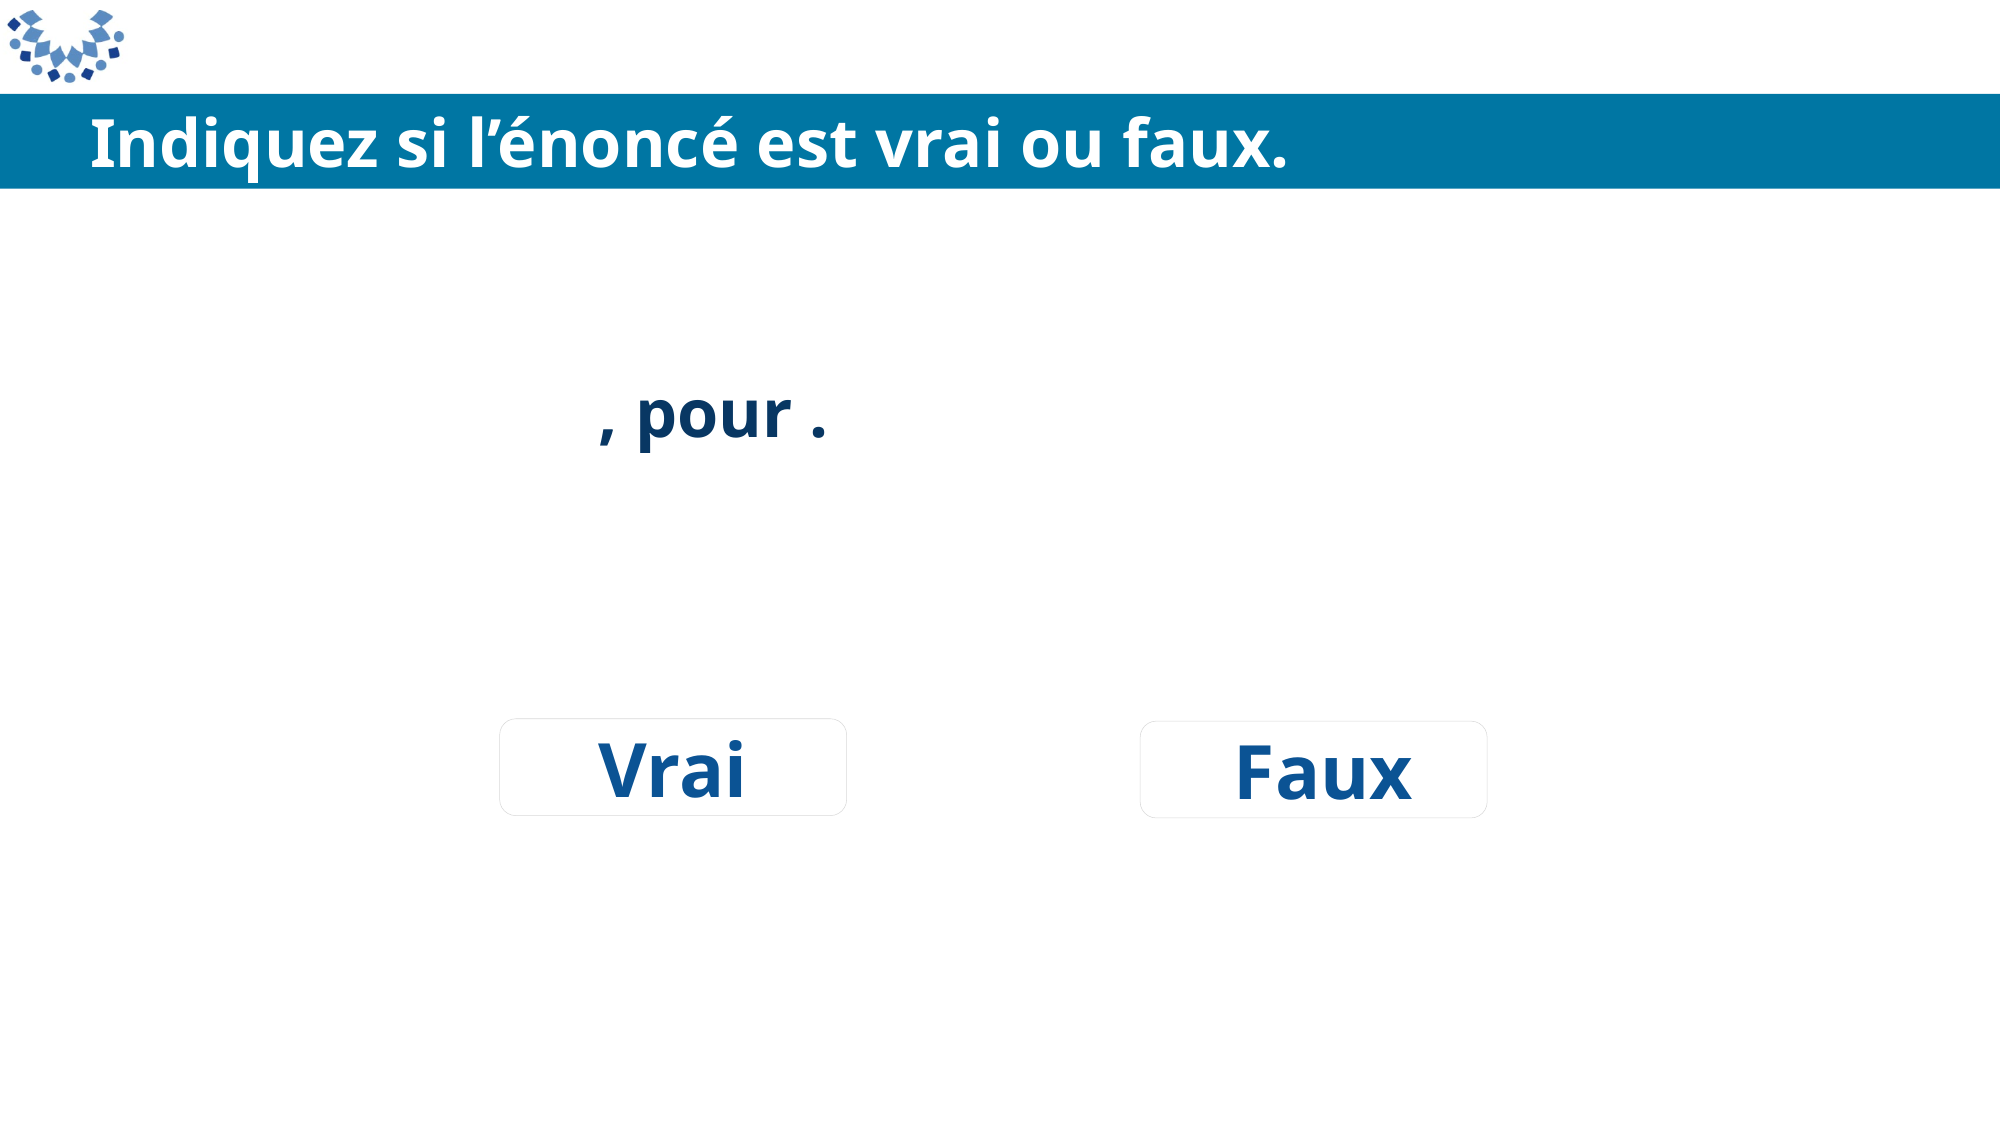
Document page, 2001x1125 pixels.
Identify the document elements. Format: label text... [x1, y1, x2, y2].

text_box Vrai [497, 716, 849, 818]
text_box Faux [1138, 719, 1490, 821]
picture [0, 10, 129, 87]
text_box Indiquez si l’énoncé est vrai ou faux. [0, 93, 2000, 189]
